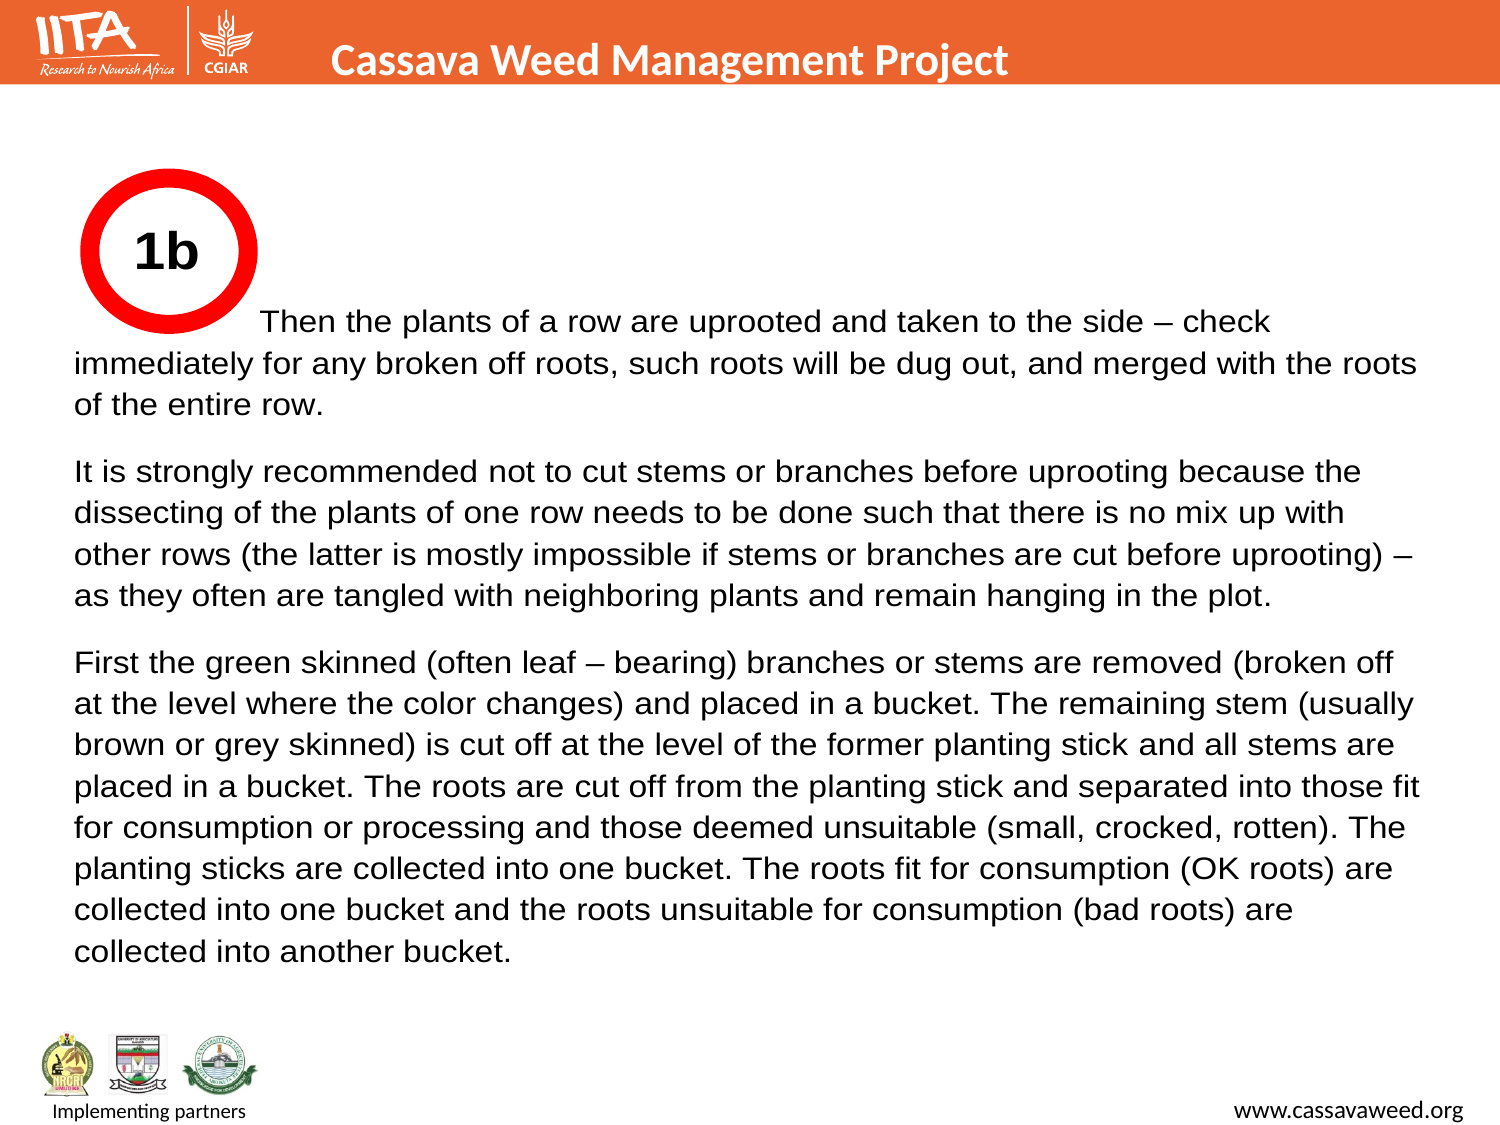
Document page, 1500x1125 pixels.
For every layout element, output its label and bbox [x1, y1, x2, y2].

picture [37, 1031, 284, 1106]
picture [69, 99, 1431, 1001]
